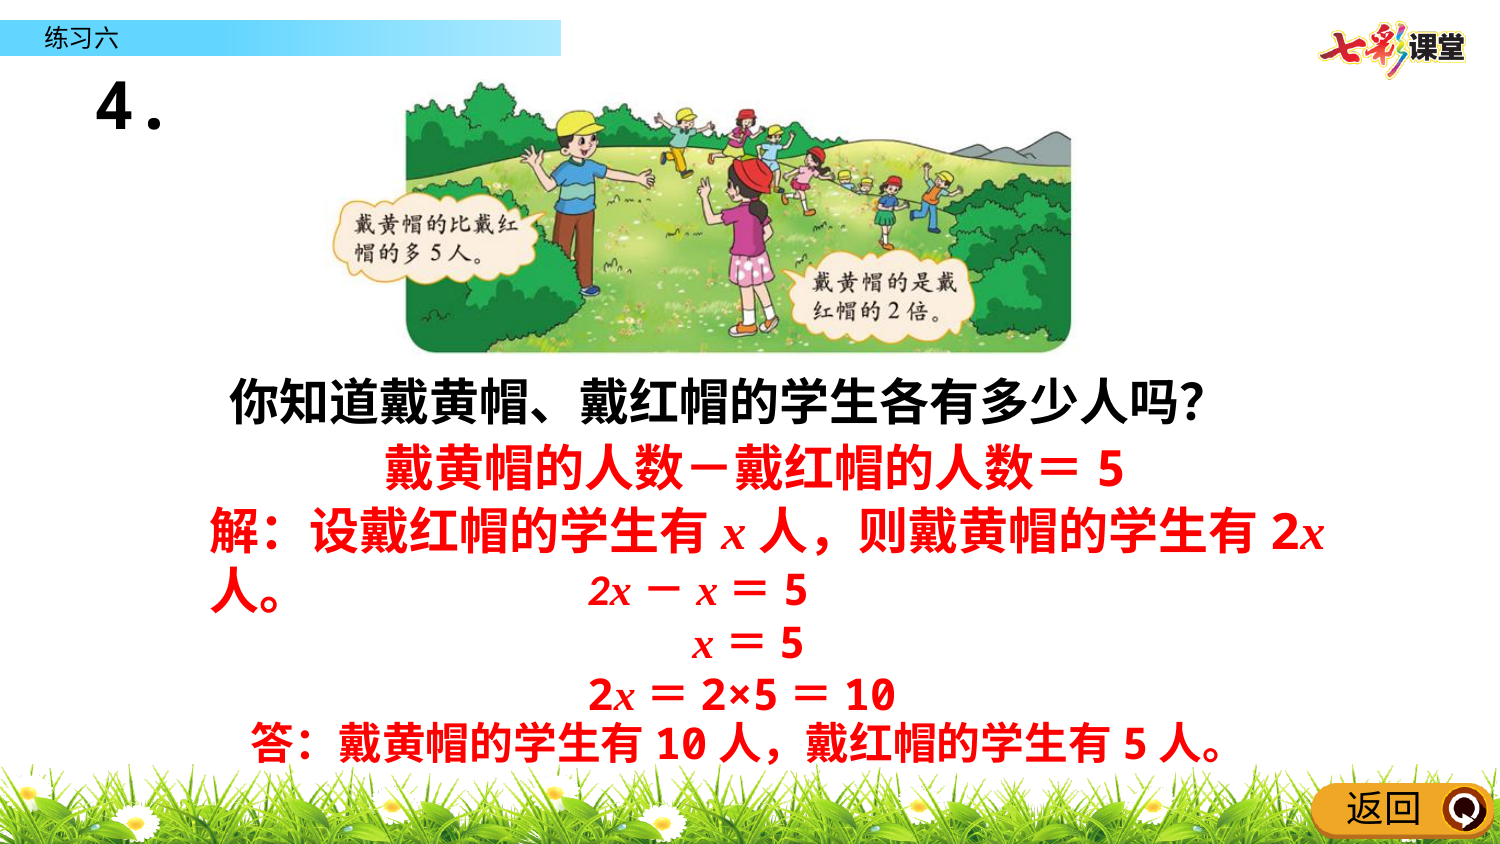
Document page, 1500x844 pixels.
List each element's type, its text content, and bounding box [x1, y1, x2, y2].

text_box 你知道戴黄帽、戴红帽的学生各有多少人吗？ [214, 362, 1245, 438]
text_box 4. [79, 55, 230, 151]
picture [1316, 20, 1468, 80]
picture [304, 79, 1093, 360]
text_box 答：戴黄帽的学生有10人，戴红帽的学生有5人。 [236, 708, 1305, 776]
text_box 2x－x＝5 x＝5 2x＝2×5＝10 [572, 554, 934, 708]
text_box 戴黄帽的人数－戴红帽的人数＝5 [369, 428, 1141, 492]
text_box 解：设戴红帽的学生有x人，则戴黄帽的学生有2x人。 [194, 492, 1435, 628]
picture [0, 764, 1500, 844]
